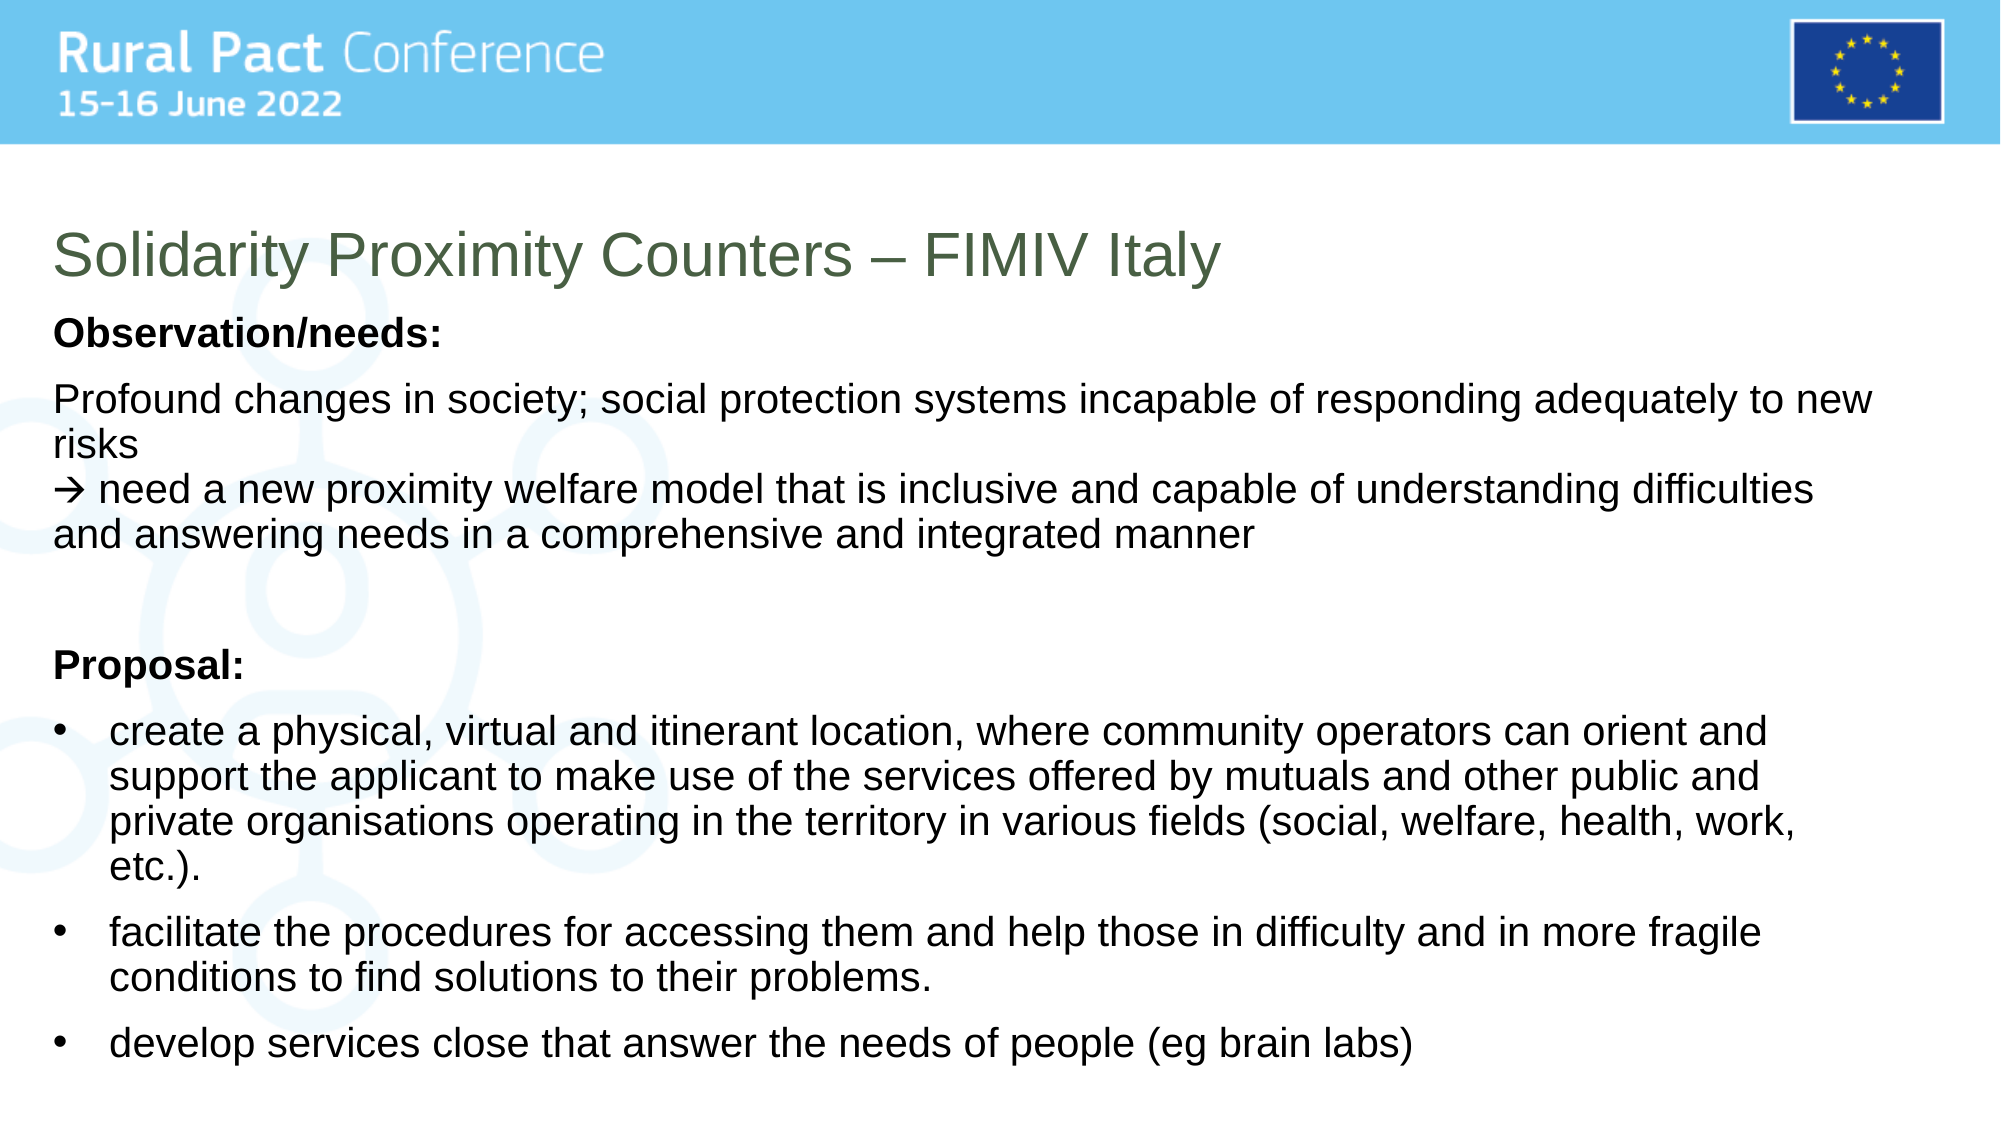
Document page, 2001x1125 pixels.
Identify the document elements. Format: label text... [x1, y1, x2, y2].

text_box Solidarity Proximity Counters – FIMIV Italy Observation/needs: Profound changes in society; social protection systems incapable of responding adequately to new risks 🡪 need a new proximity welfare model that is inclusive and capable of understanding difficulties and answering needs in a comprehensive and integrated manner Proposal: create a physical, virtual and itinerant location, where community operators can orient and support the applicant to make use of the services offered by mutuals and other public and private organisations operating in the territory in various fields (social, welfare, health, work, etc.). facilitate the procedures for accessing them and help those in difficulty and in more fragile conditions to find solutions to their problems. develop services close that answer the needs of people (eg brain labs) [37, 215, 1897, 311]
picture [0, 0, 2001, 1125]
